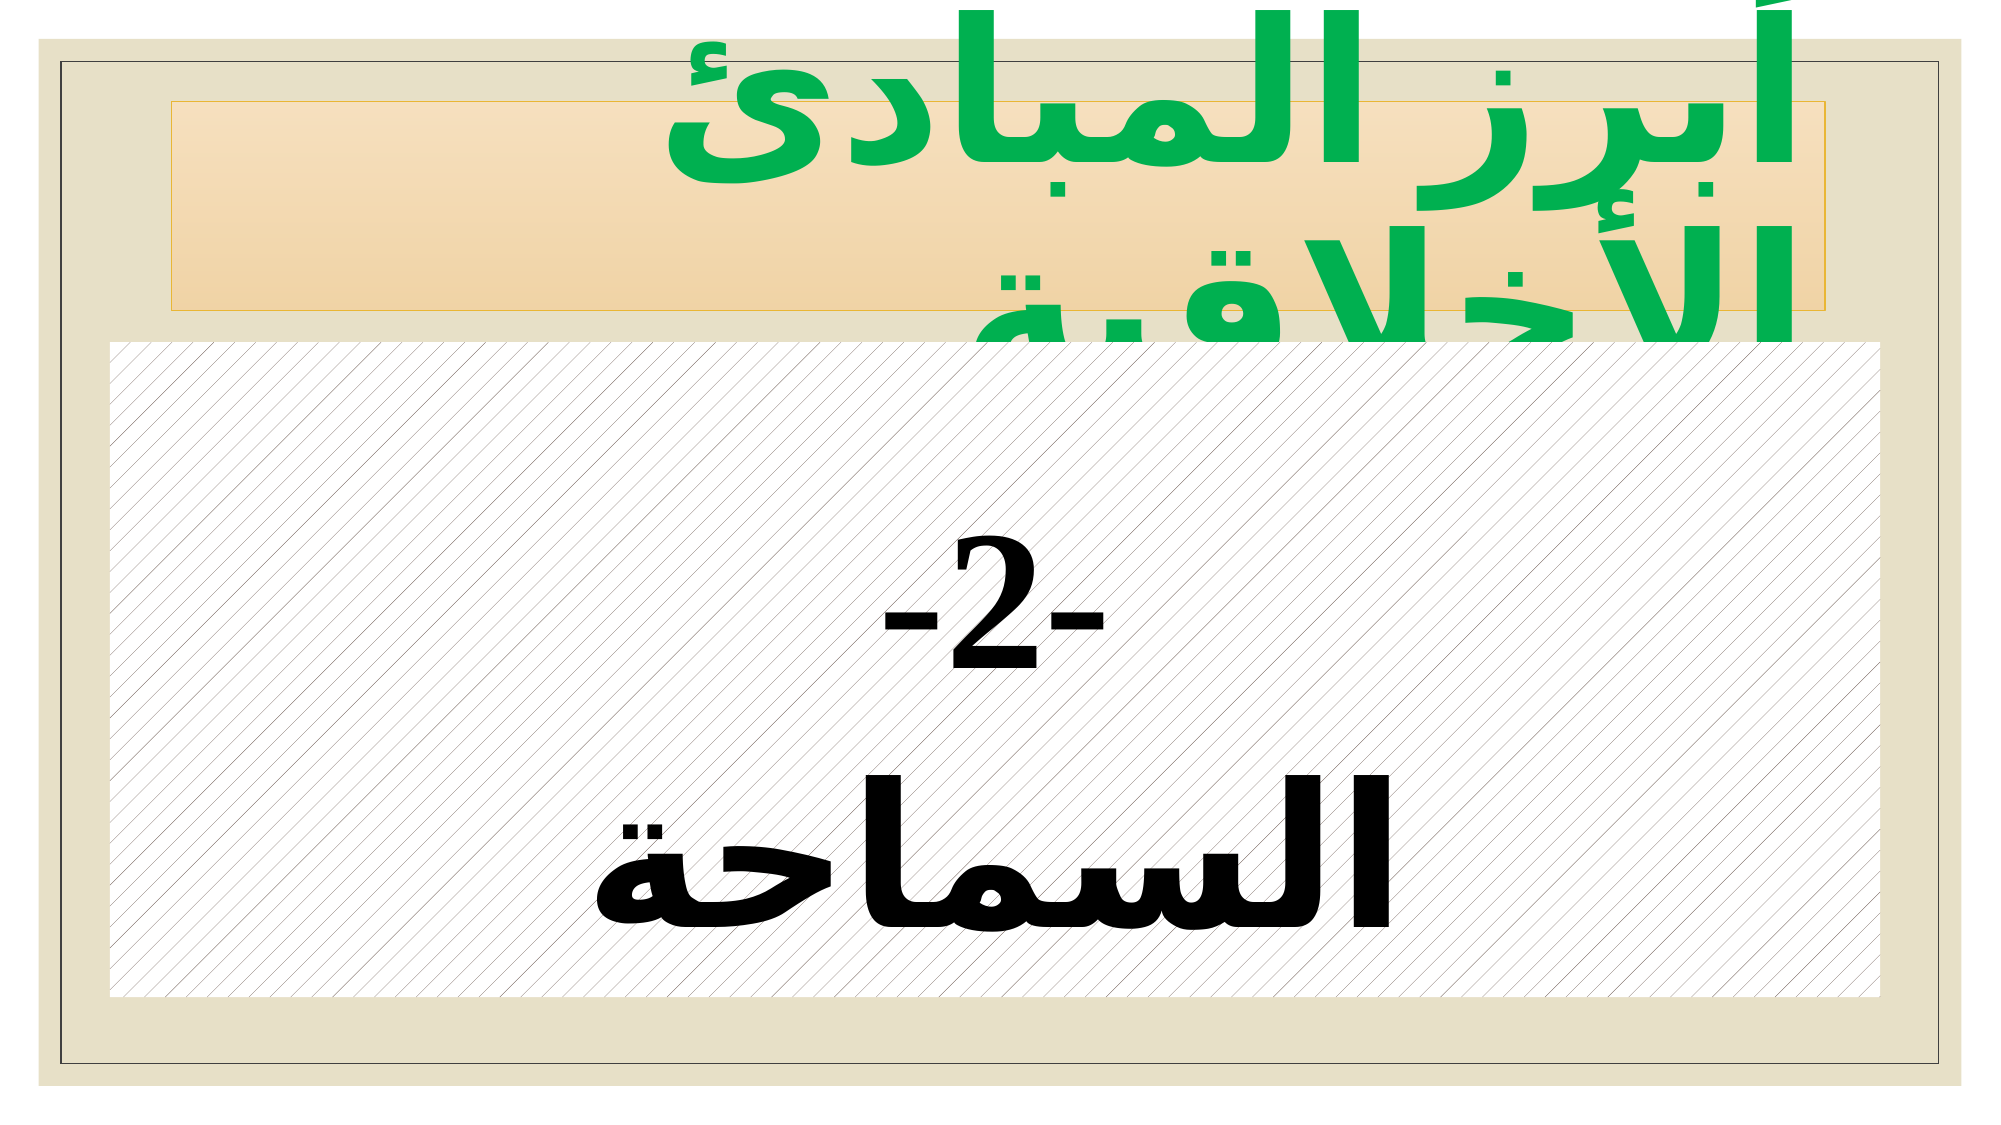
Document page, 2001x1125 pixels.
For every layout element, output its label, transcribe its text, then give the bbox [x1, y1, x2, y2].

title أبرز المبادئ الأخلاقية [171, 101, 1826, 311]
list -2- السماحة [109, 342, 1881, 998]
